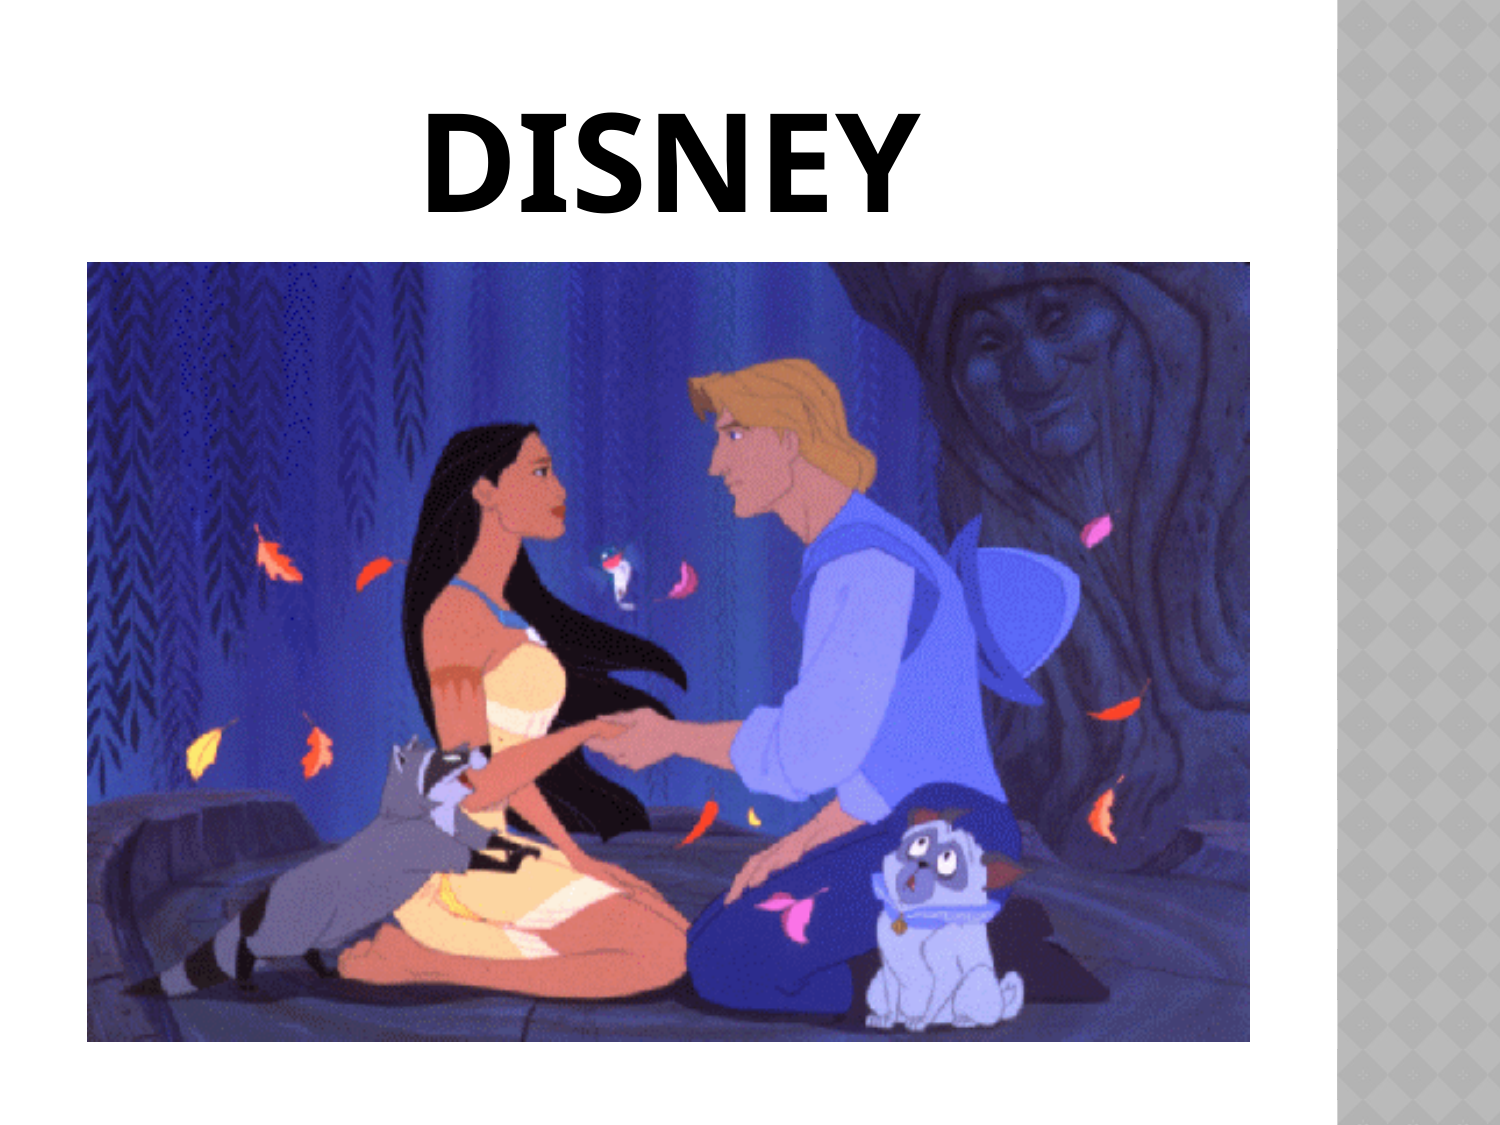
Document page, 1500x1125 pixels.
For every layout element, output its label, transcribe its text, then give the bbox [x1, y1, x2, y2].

picture [87, 262, 1251, 1042]
title Disney [75, 52, 1263, 240]
